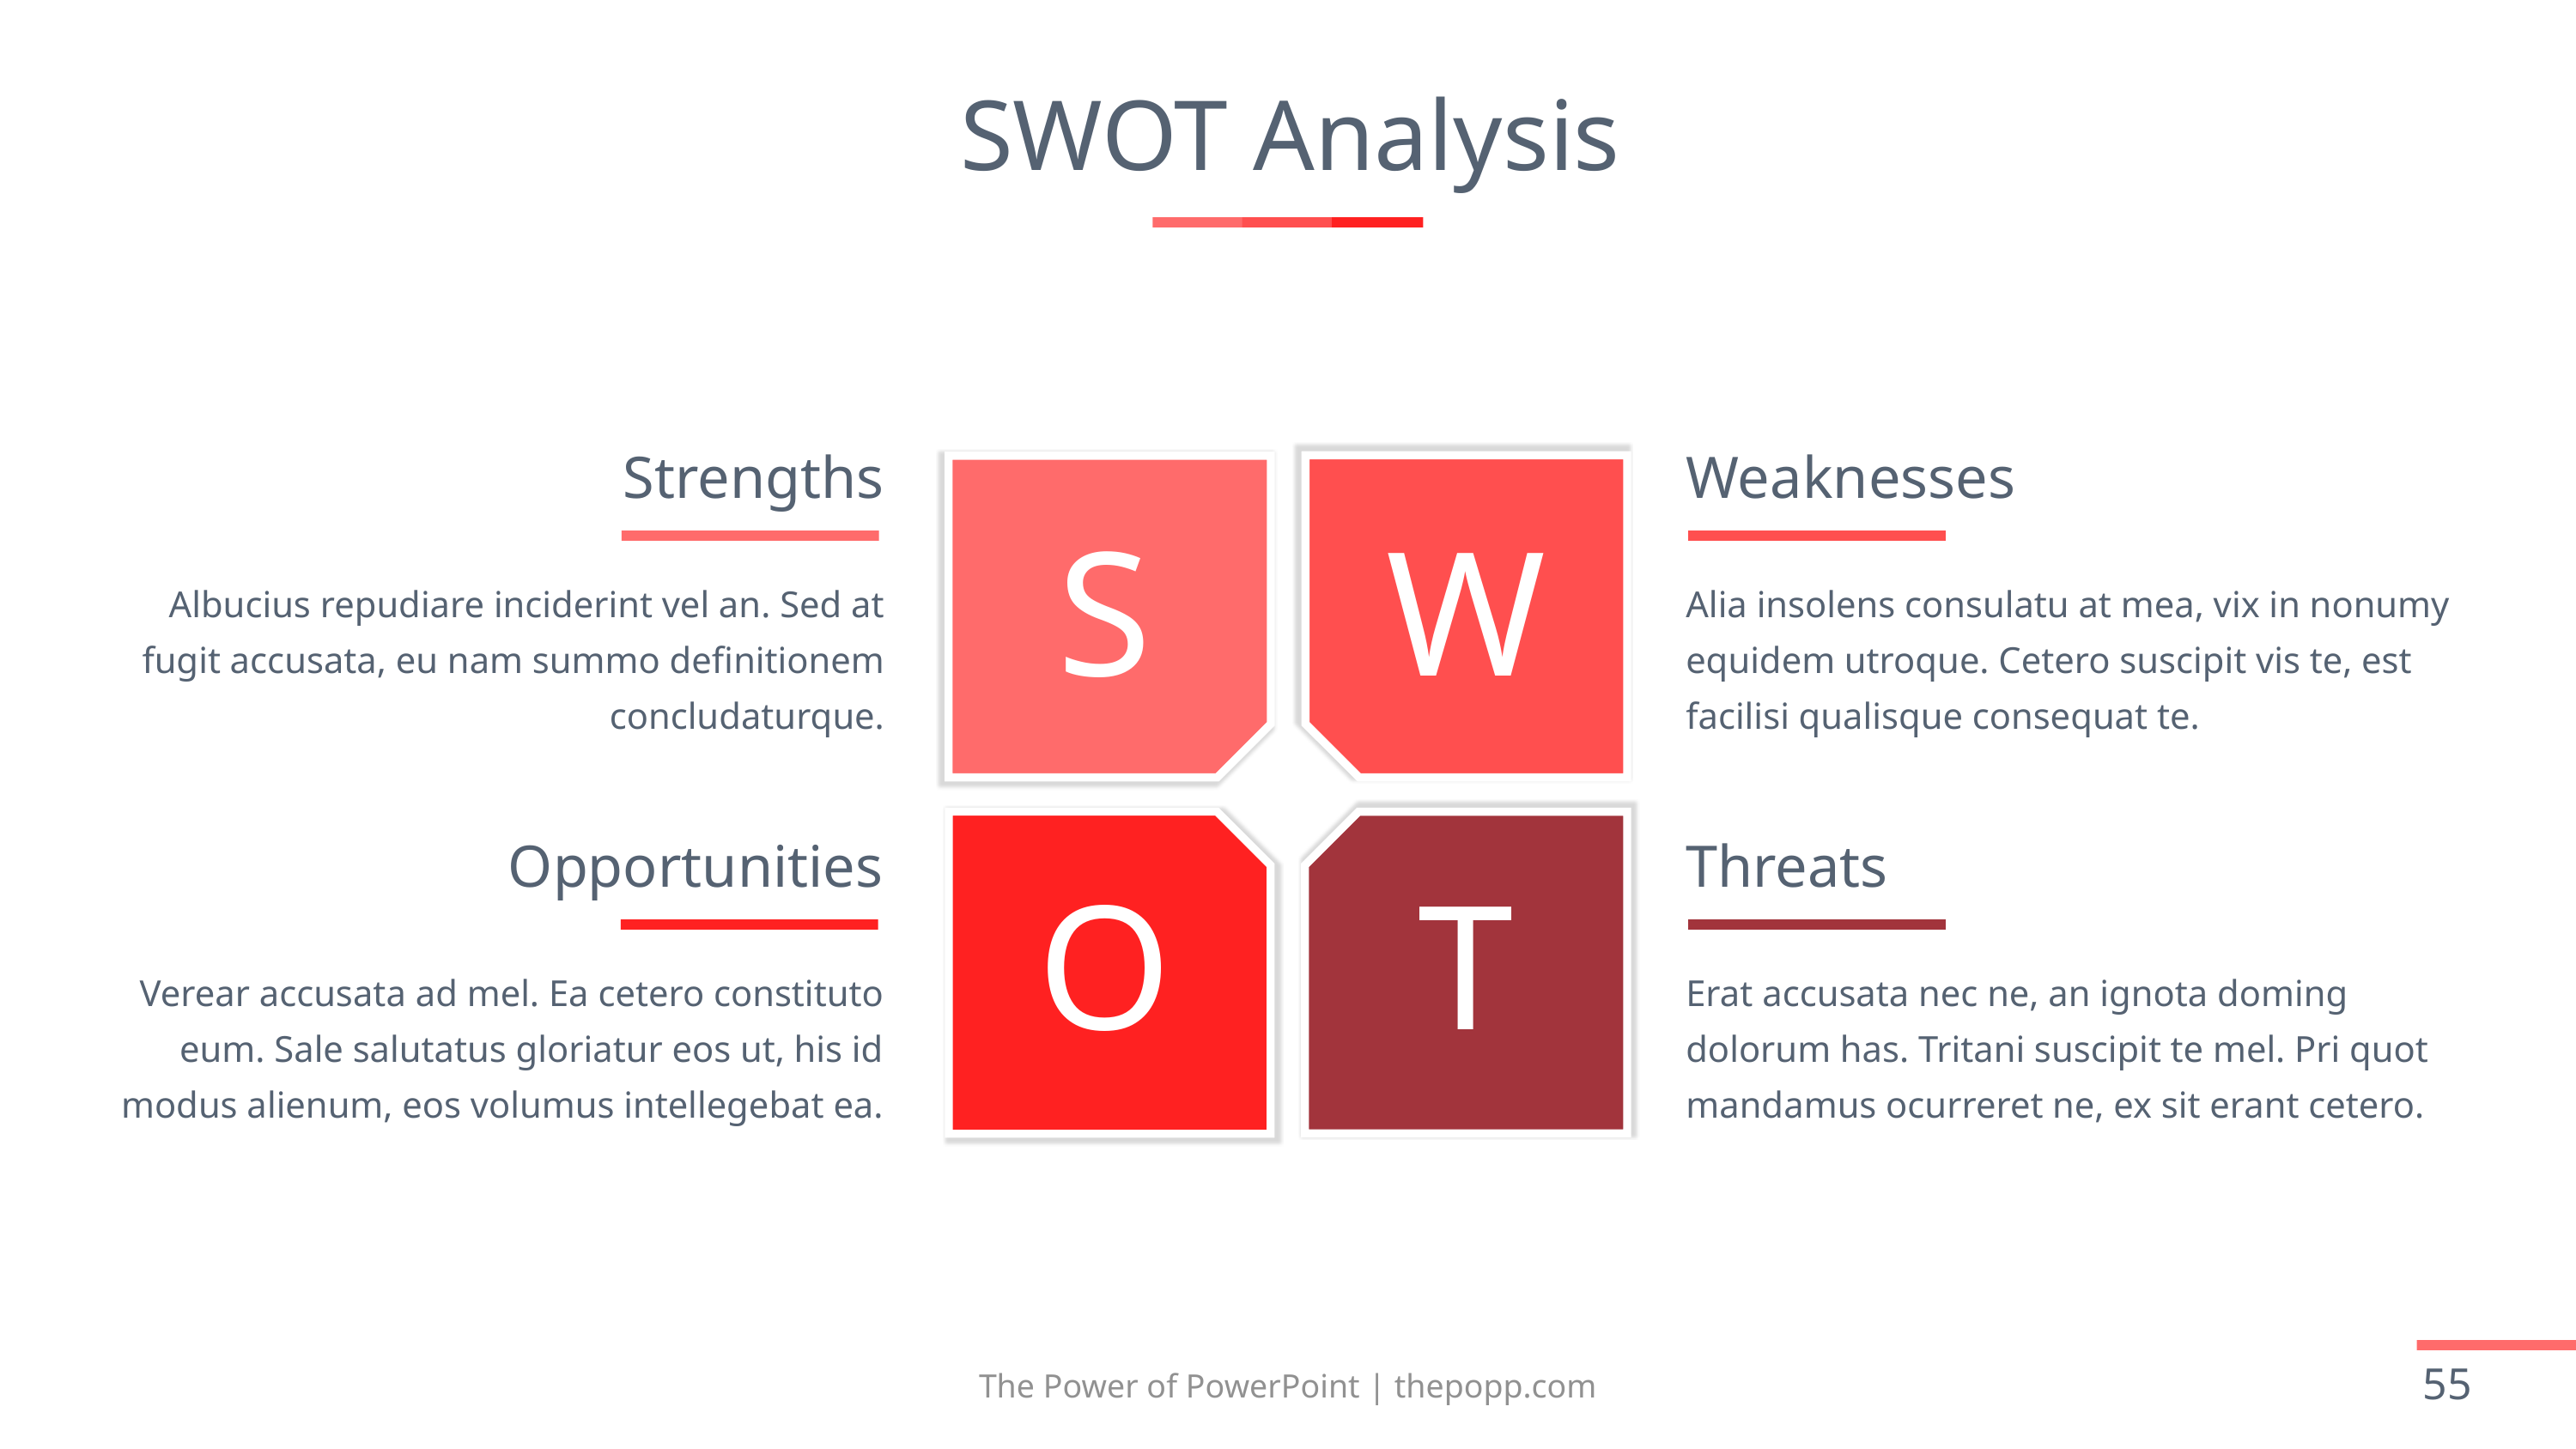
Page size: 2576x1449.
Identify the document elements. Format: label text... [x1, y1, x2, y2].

footer The Power of PowerPoint | thepopp.com [853, 1349, 1723, 1427]
list Weaknesses [1673, 422, 2494, 529]
list S [989, 487, 1219, 728]
list Alia insolens consulatu at mea, vix in nonumy equidem utroque. Cetero suscipit vis te, est facilisi qualisque consequat te. [1673, 562, 2494, 767]
list O [989, 840, 1219, 1081]
list Verear accusata ad mel. Ea cetero constituto eum. Sale salutatus gloriatur eos ut, his id modus alienum, eos volumus intellegebat ea. [76, 950, 896, 1156]
list Albucius repudiare inciderint vel an. Sed at fugit accusata, eu nam summo definitionem concludaturque. [76, 562, 898, 767]
title SWOT Analysis [69, 49, 2512, 230]
list W [1351, 487, 1582, 728]
list T [1351, 840, 1582, 1081]
slide_number 55 [2409, 1351, 2576, 1421]
list Erat accusata nec ne, an ignota doming dolorum has. Tritani suscipit te mel. Pri quot mandamus ocurreret ne, ex sit erant cetero. [1673, 950, 2494, 1156]
list Opportunities [76, 811, 896, 918]
list Threats [1673, 811, 2494, 918]
list Strengths [76, 422, 898, 529]
